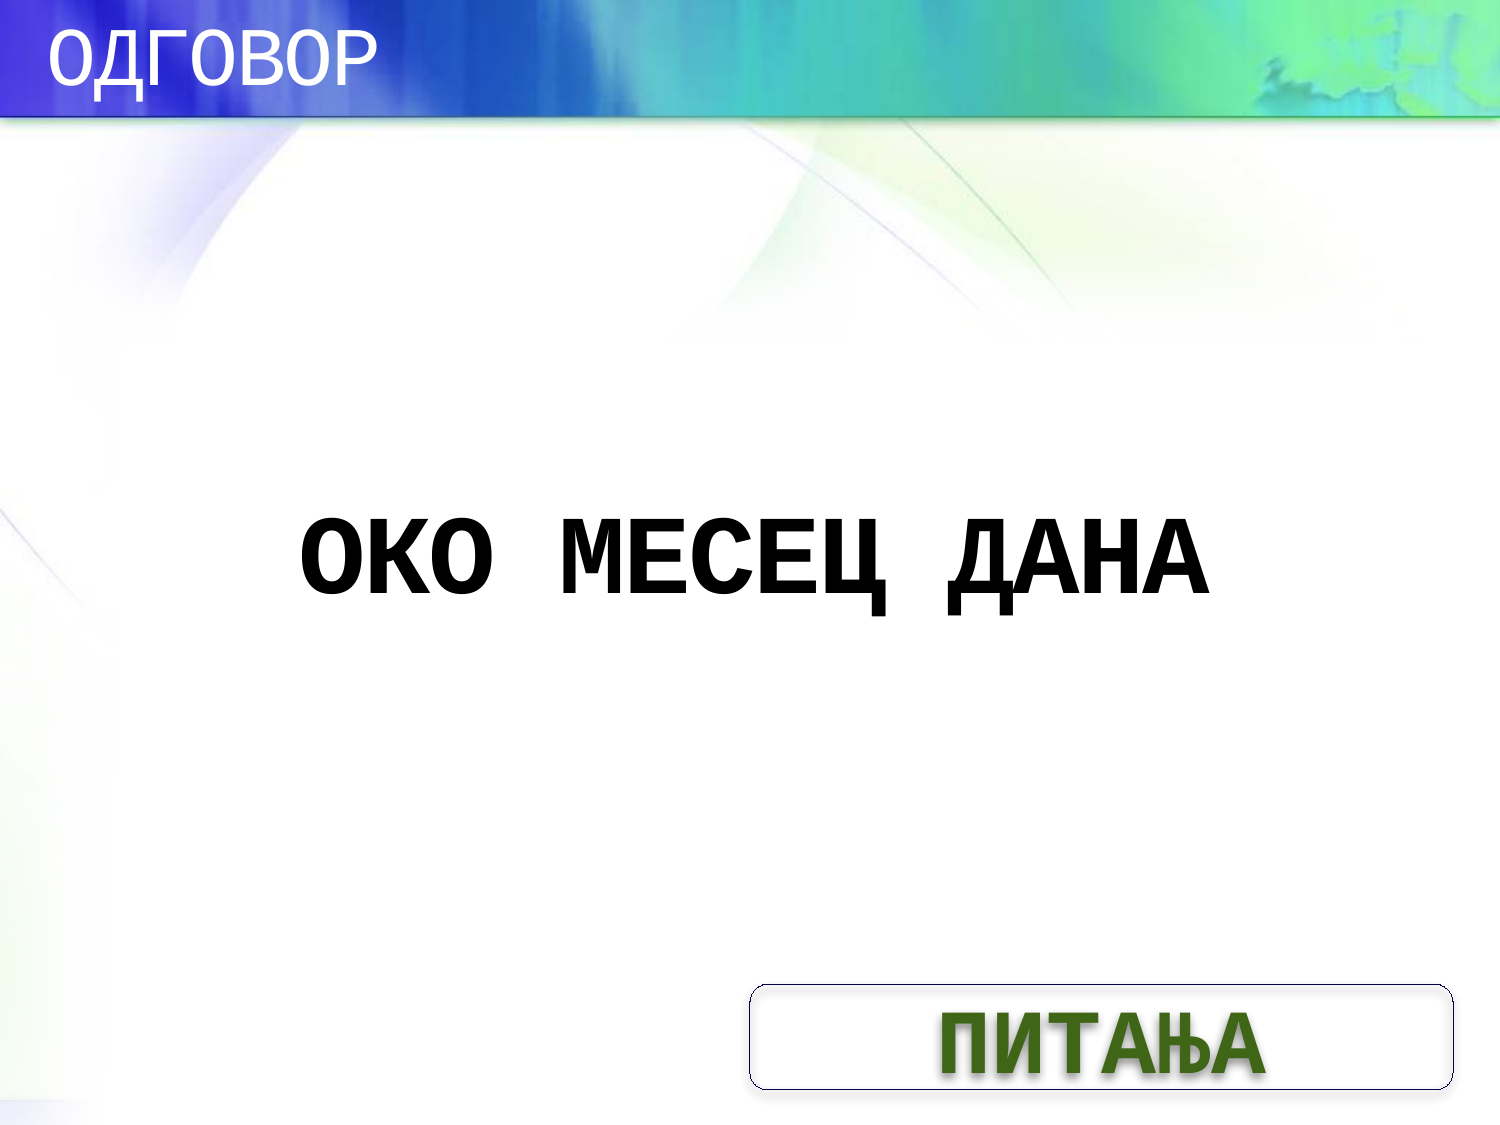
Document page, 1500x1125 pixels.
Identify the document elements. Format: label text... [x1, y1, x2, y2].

text_box ПИТАЊА [749, 984, 1454, 1090]
text_box ОДГОВОР [46, 0, 774, 118]
title ОКО МЕСЕЦ ДАНА [128, 164, 1380, 950]
picture [0, 0, 1500, 1125]
